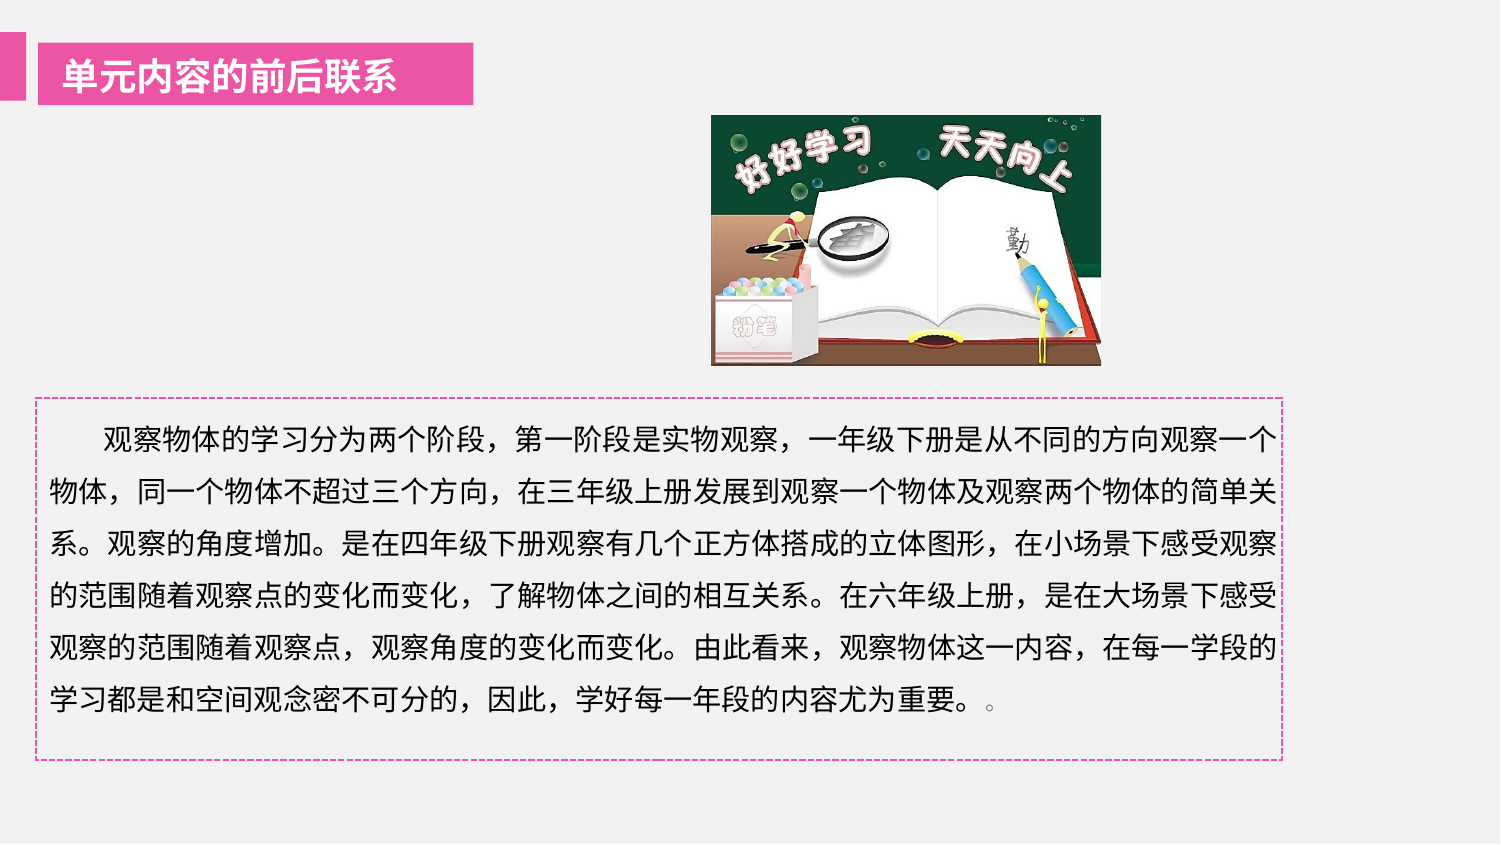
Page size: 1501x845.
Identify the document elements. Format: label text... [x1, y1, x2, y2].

text_box 观察物体的学习分为两个阶段，第一阶段是实物观察，一年级下册是从不同的方向观察一个物体，同一个物体不超过三个方向，在三年级上册发展到观察一个物体及观察两个物体的简单关系。观察的角度增加。是在四年级下册观察有几个正方体搭成的立体图形，在小场景下感受观察的范围随着观察点的变化而变化，了解物体之间的相互关系。在六年级上册，是在大场景下感受观察的范围随着观察点，观察角度的变化而变化。由此看来，观察物体这一内容，在每一学段的学习都是和空间观念密不可分的，因此，学好每一年段的内容尤为重要。。 [37, 398, 1290, 723]
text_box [37, 42, 474, 107]
text_box [35, 397, 1283, 761]
text_box [710, 115, 1102, 366]
